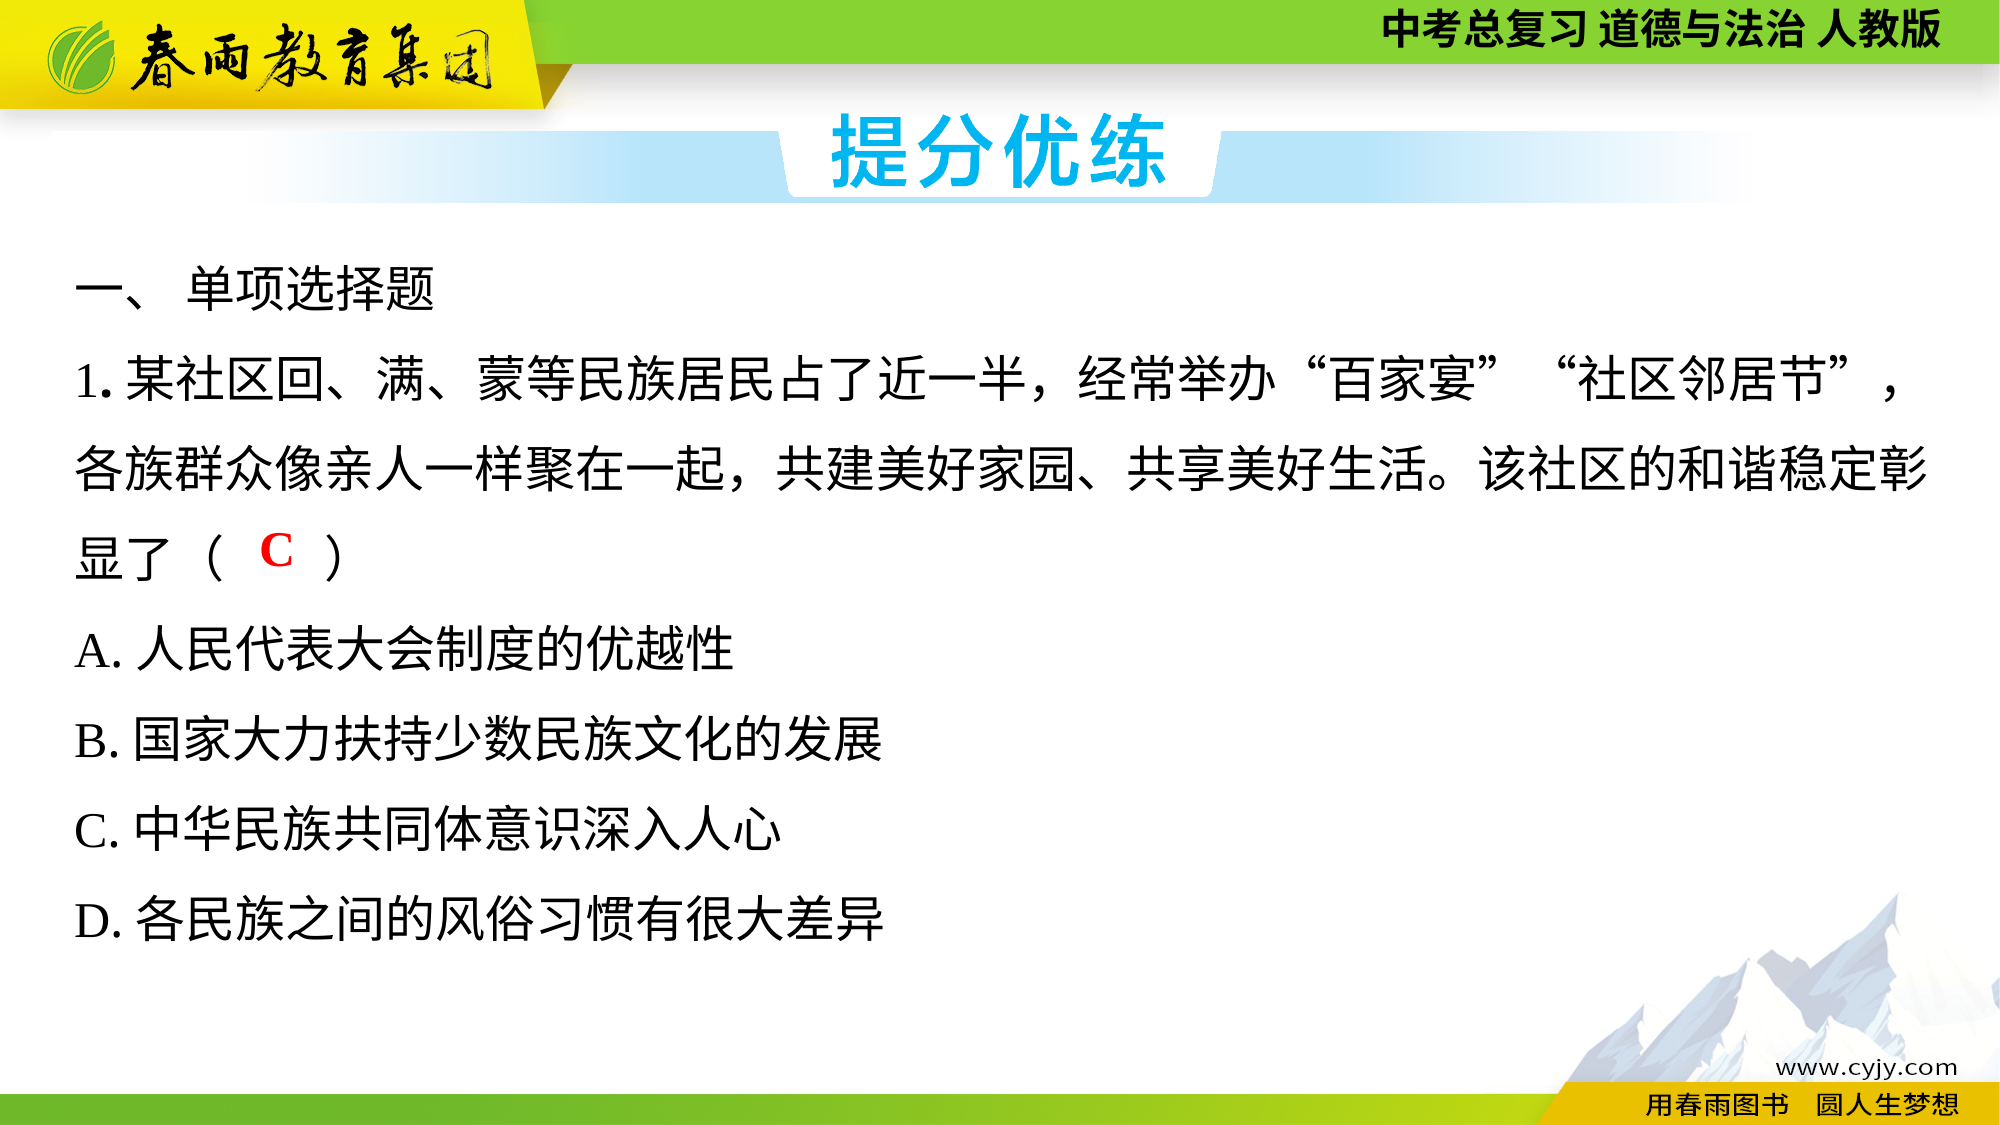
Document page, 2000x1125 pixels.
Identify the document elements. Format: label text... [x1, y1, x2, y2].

list 一、 单项选择题 1.某社区回、满、蒙等民族居民占了近一半，经常举办“百家宴”“社区邻居节”，各族群众像亲人一样聚在一起，共建美好家园、共享美好生活。该社区的和谐稳定彰显了（ ） A.人民代表大会制度的优越性 B.国家大力扶持少数民族文化的发展 C.中华民族共同体意识深入人心 D.各民族之间的风俗习惯有很大差异 [59, 219, 1944, 951]
text_box C [244, 509, 311, 585]
picture [0, 0, 2000, 1125]
